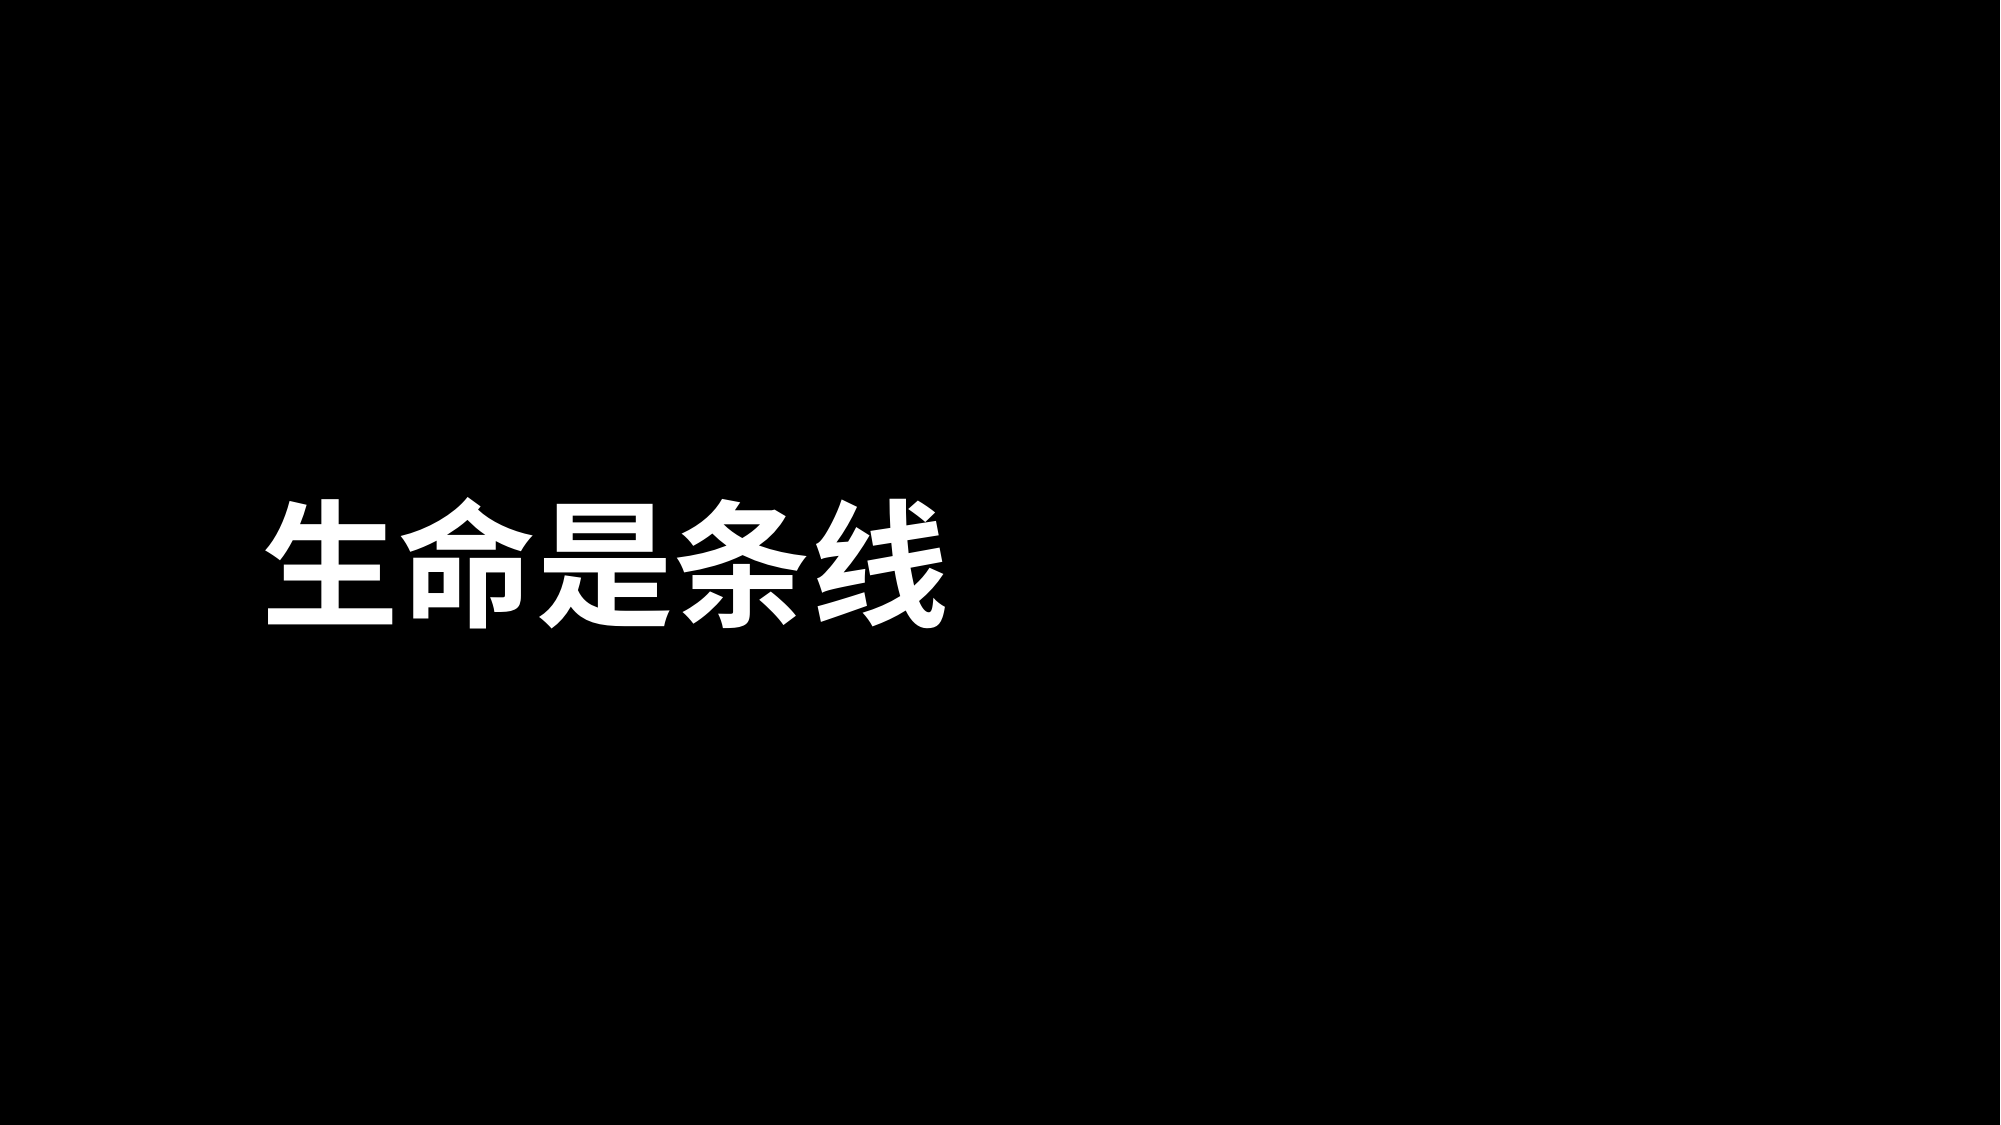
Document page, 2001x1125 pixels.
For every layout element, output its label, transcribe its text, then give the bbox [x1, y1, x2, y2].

text_box 生命是条线 [246, 471, 1817, 652]
